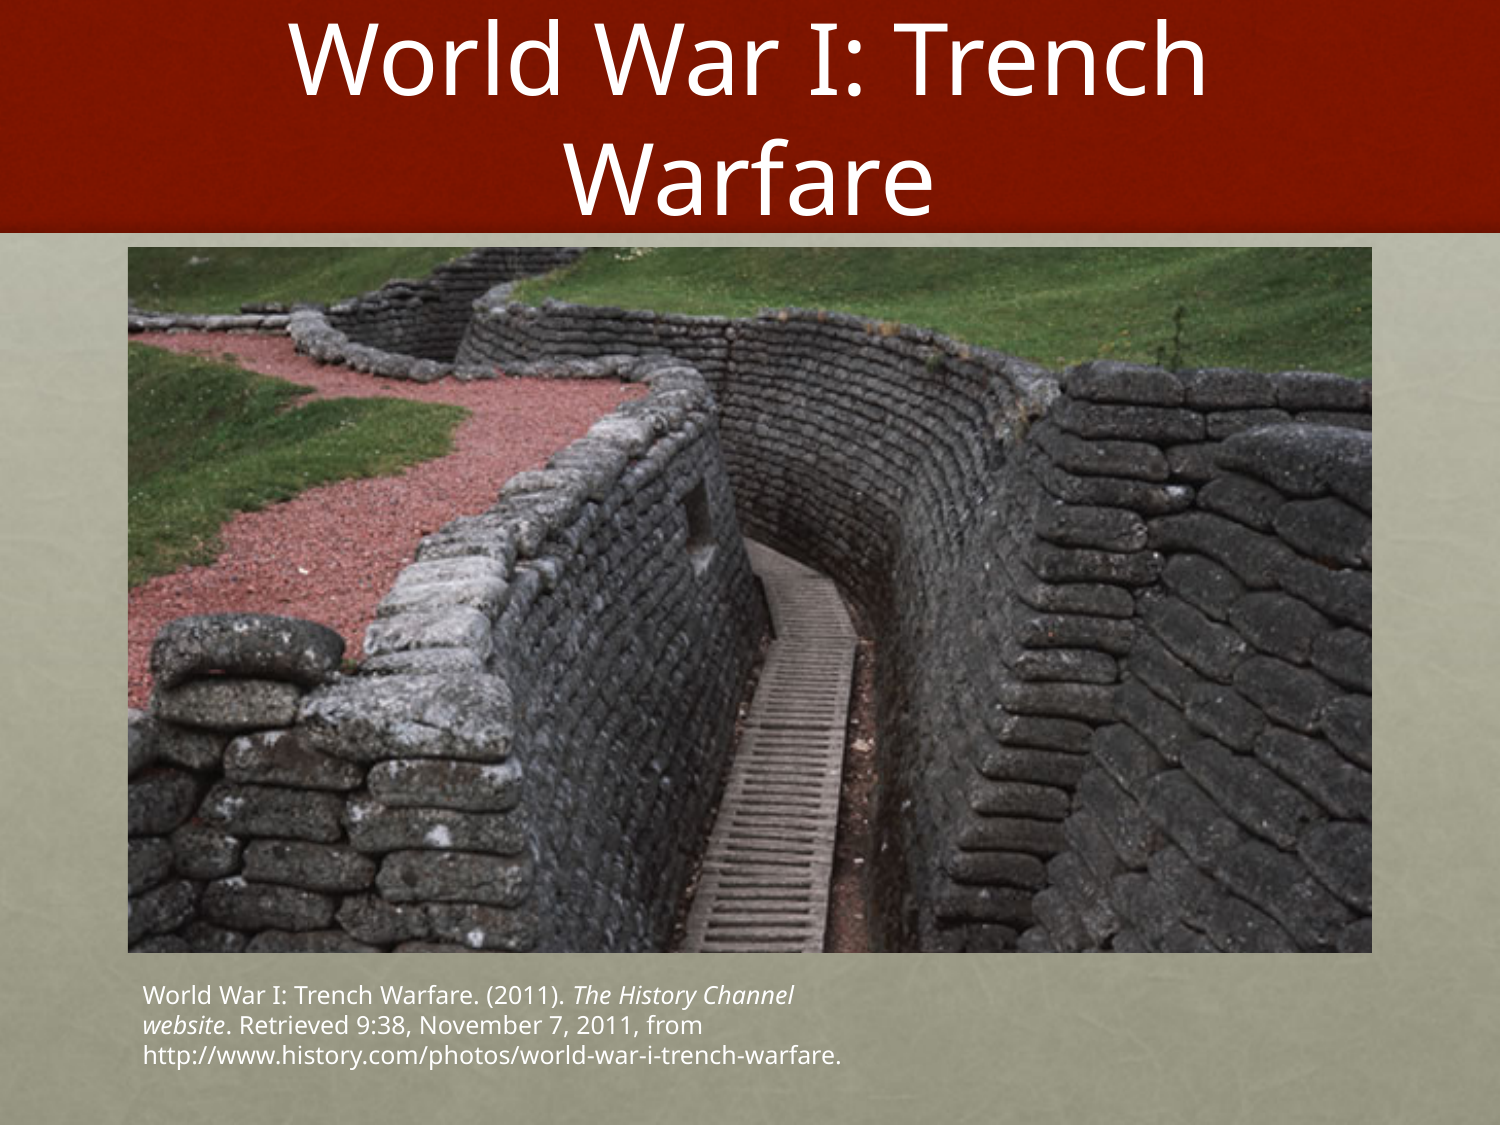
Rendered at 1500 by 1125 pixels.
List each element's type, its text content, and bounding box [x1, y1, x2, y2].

text_box World War I: Trench Warfare. (2011). The History Channel website. Retrieved 9:38, November 7, 2011, from http://www.history.com/photos/world-war-i-trench-warfare. [127, 987, 878, 1077]
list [127, 246, 1373, 953]
picture [0, 214, 1500, 1125]
title World War I: Trench Warfare [127, 10, 1372, 221]
